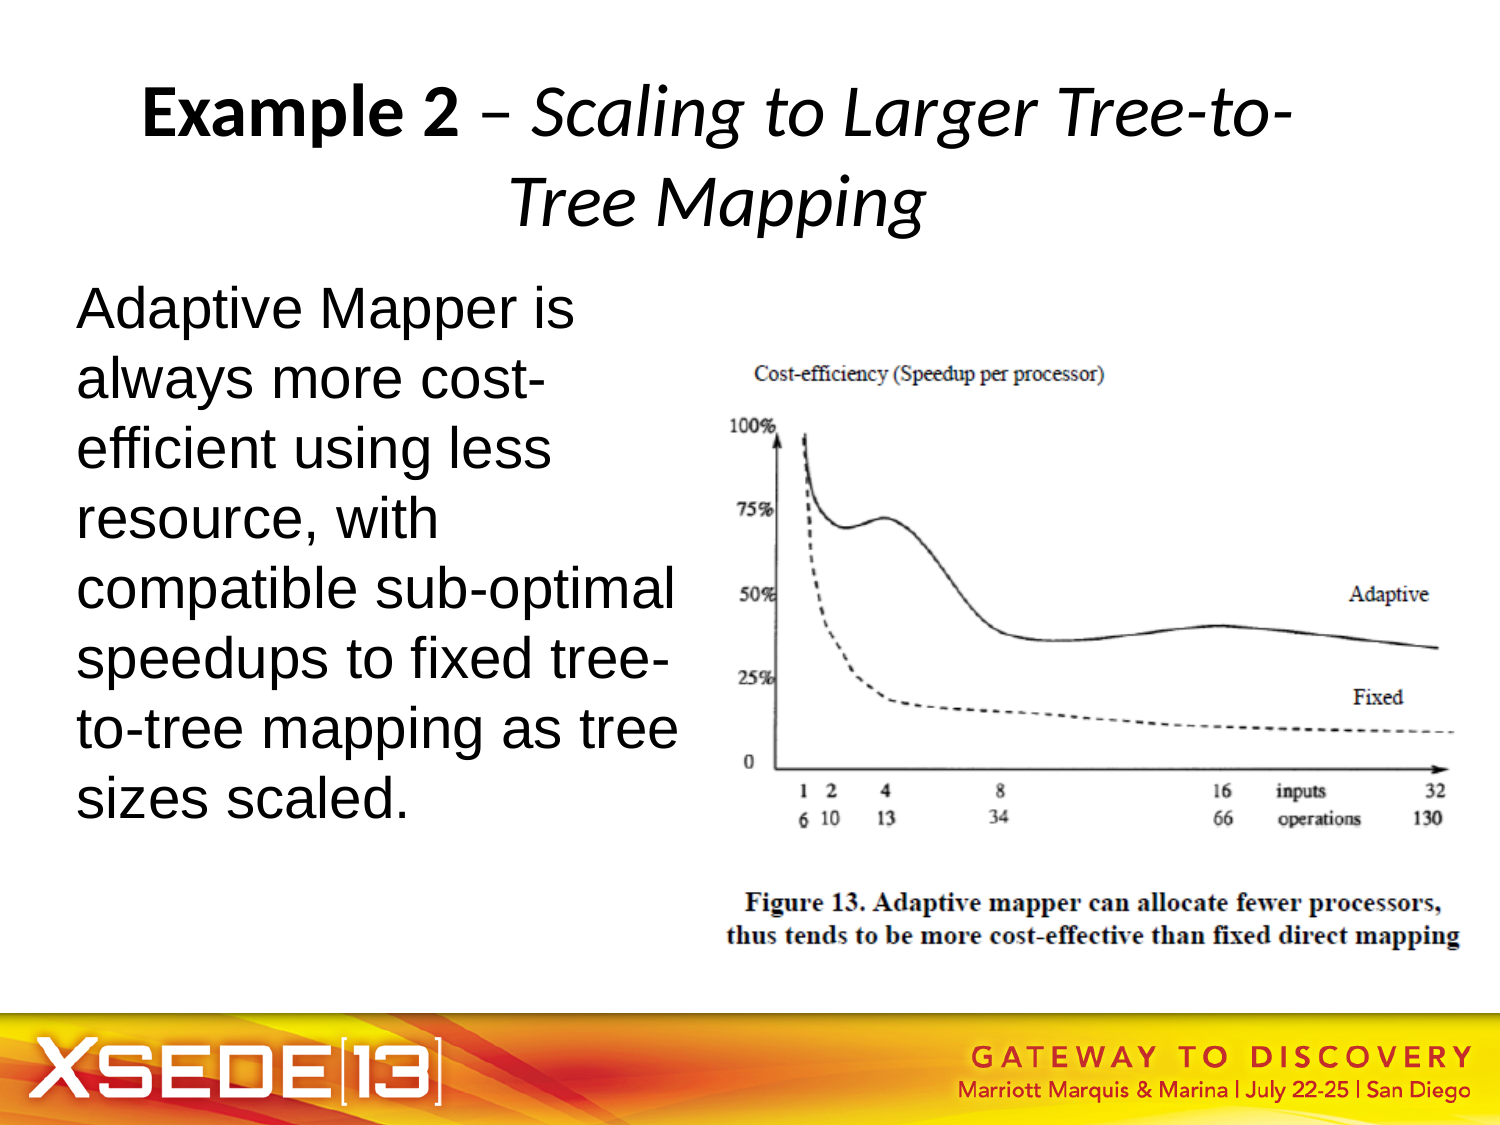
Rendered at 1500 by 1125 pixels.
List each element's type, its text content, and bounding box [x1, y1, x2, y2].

picture [0, 984, 1500, 1125]
text_box Adaptive Mapper is always more cost-efficient using less resource, with compatible sub-optimal speedups to fixed tree-to-tree mapping as tree sizes scaled. [61, 262, 735, 952]
picture [717, 352, 1467, 952]
text_box Example 2 – Scaling to Larger Tree-to-Tree Mapping [61, 54, 1375, 279]
